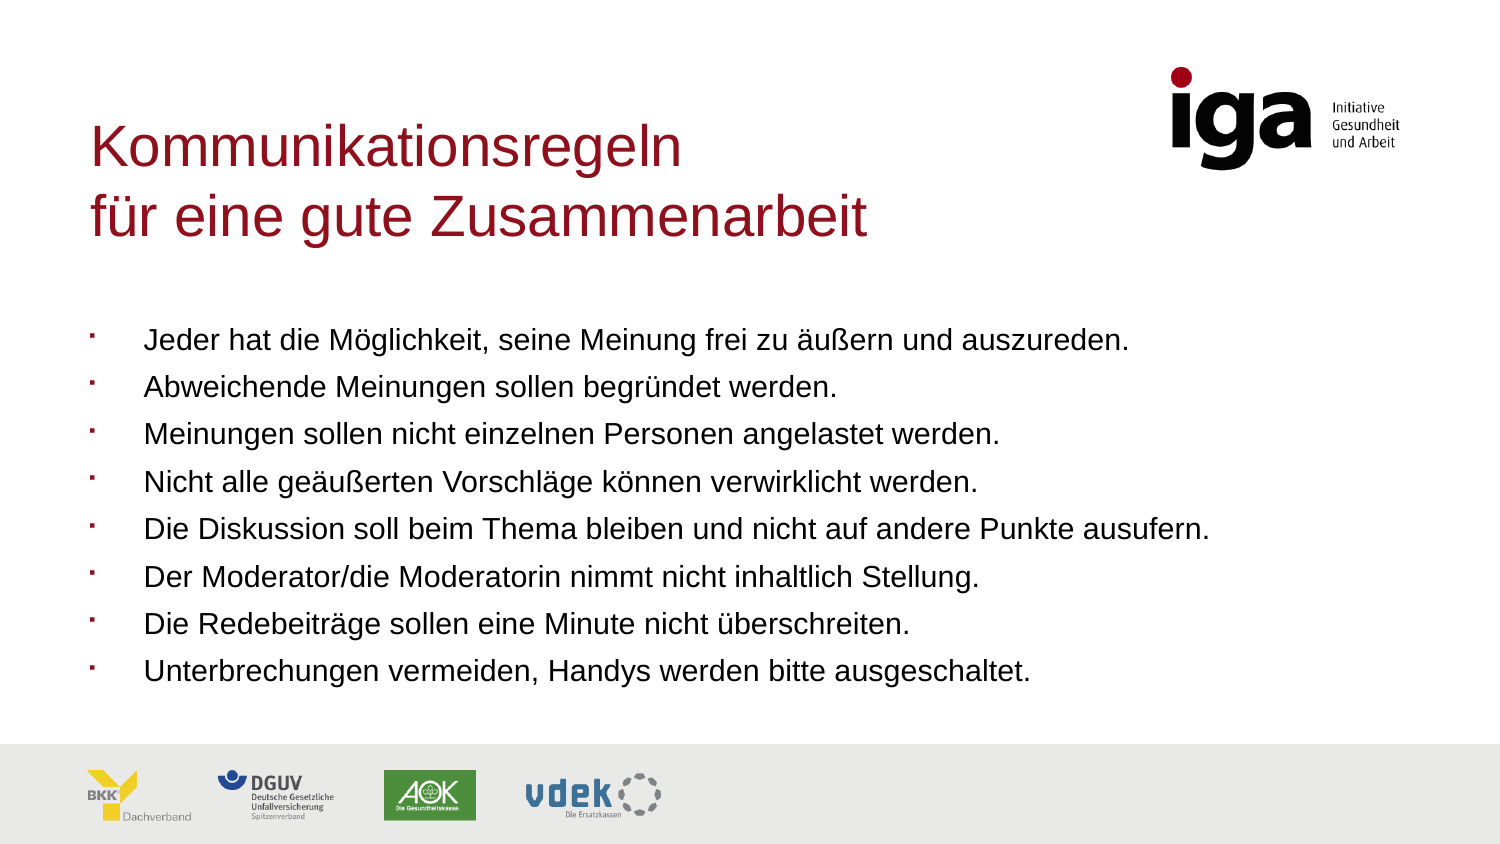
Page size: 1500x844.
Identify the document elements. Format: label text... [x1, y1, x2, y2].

list Jeder hat die Möglichkeit, seine Meinung frei zu äußern und auszureden. Abweichende Meinungen sollen begründet werden. Meinungen sollen nicht einzelnen Personen angelastet werden. Nicht alle geäußerten Vorschläge können verwirklicht werden. Die Diskussion soll beim Thema bleiben und nicht auf andere Punkte ausufern. Der Moderator/die Moderatorin nimmt nicht inhaltlich Stellung. Die Redebeiträge sollen eine Minute nicht überschreiten. Unterbrechungen vermeiden, Handys werden bitte ausgeschaltet. [73, 308, 1424, 698]
title Kommunikationsregeln für eine gute Zusammenarbeit [75, 100, 1078, 272]
